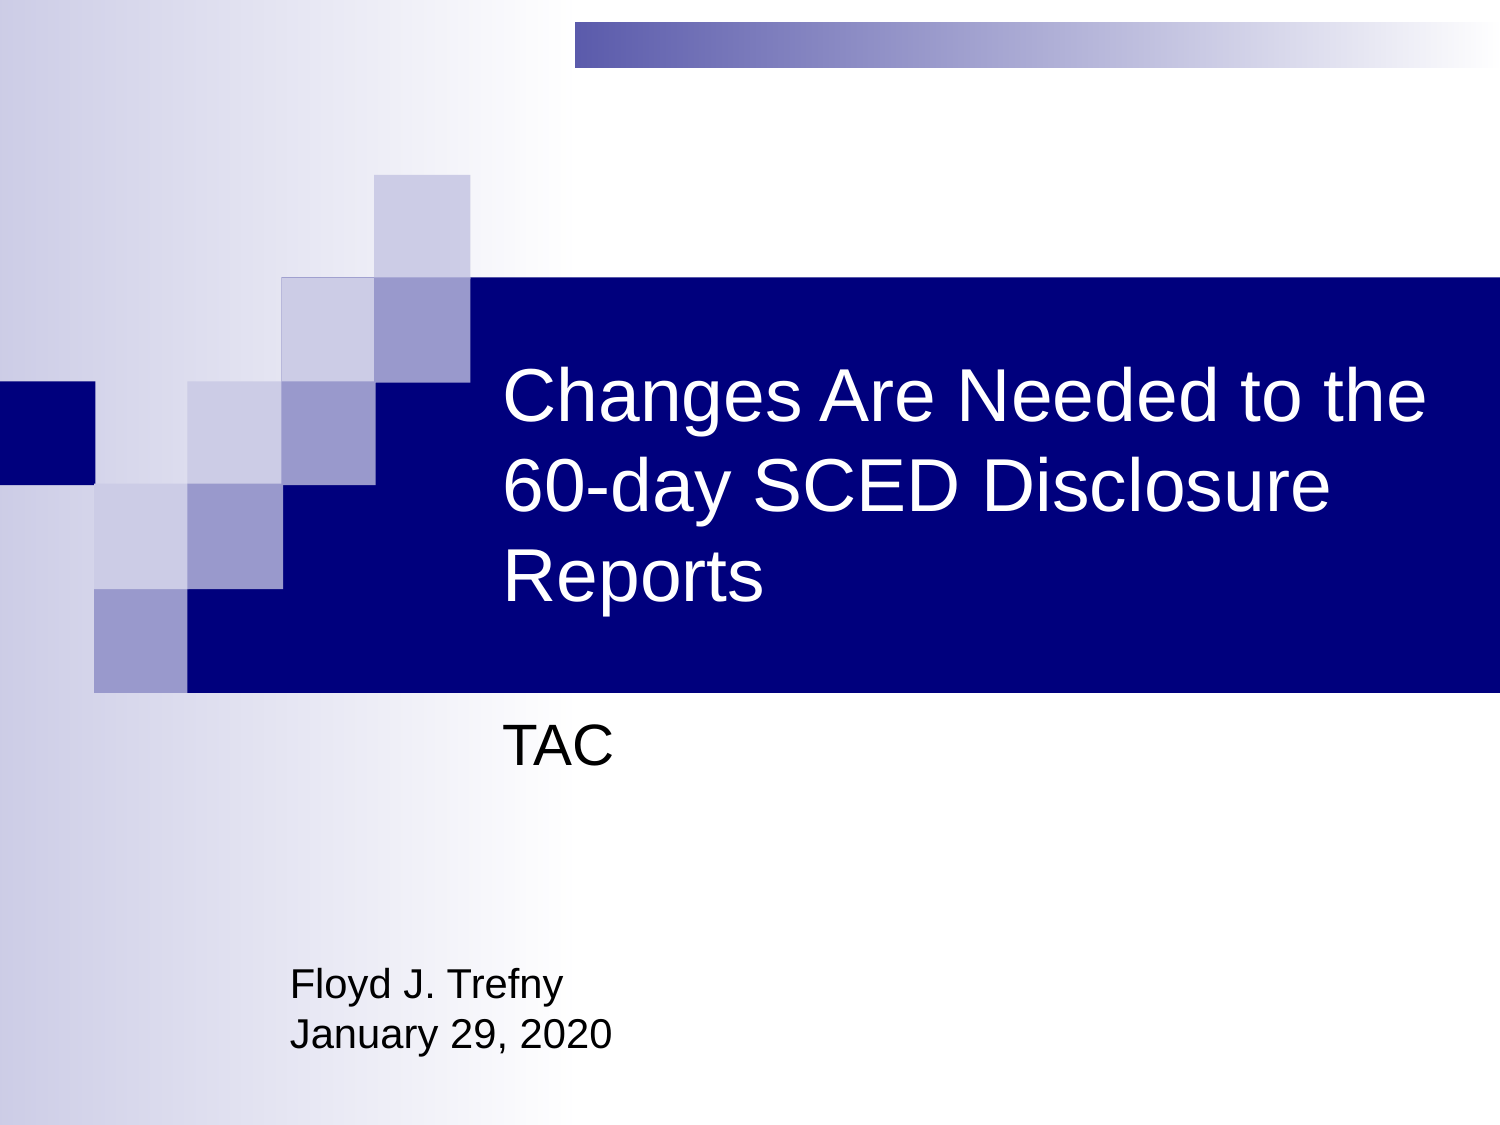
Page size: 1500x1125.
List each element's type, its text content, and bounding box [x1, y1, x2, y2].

title Changes Are Needed to the 60-day SCED Disclosure Reports [487, 299, 1475, 663]
text_box Floyd J. Trefny January 29, 2020 [275, 949, 763, 1065]
subtitle TAC [487, 699, 1475, 988]
